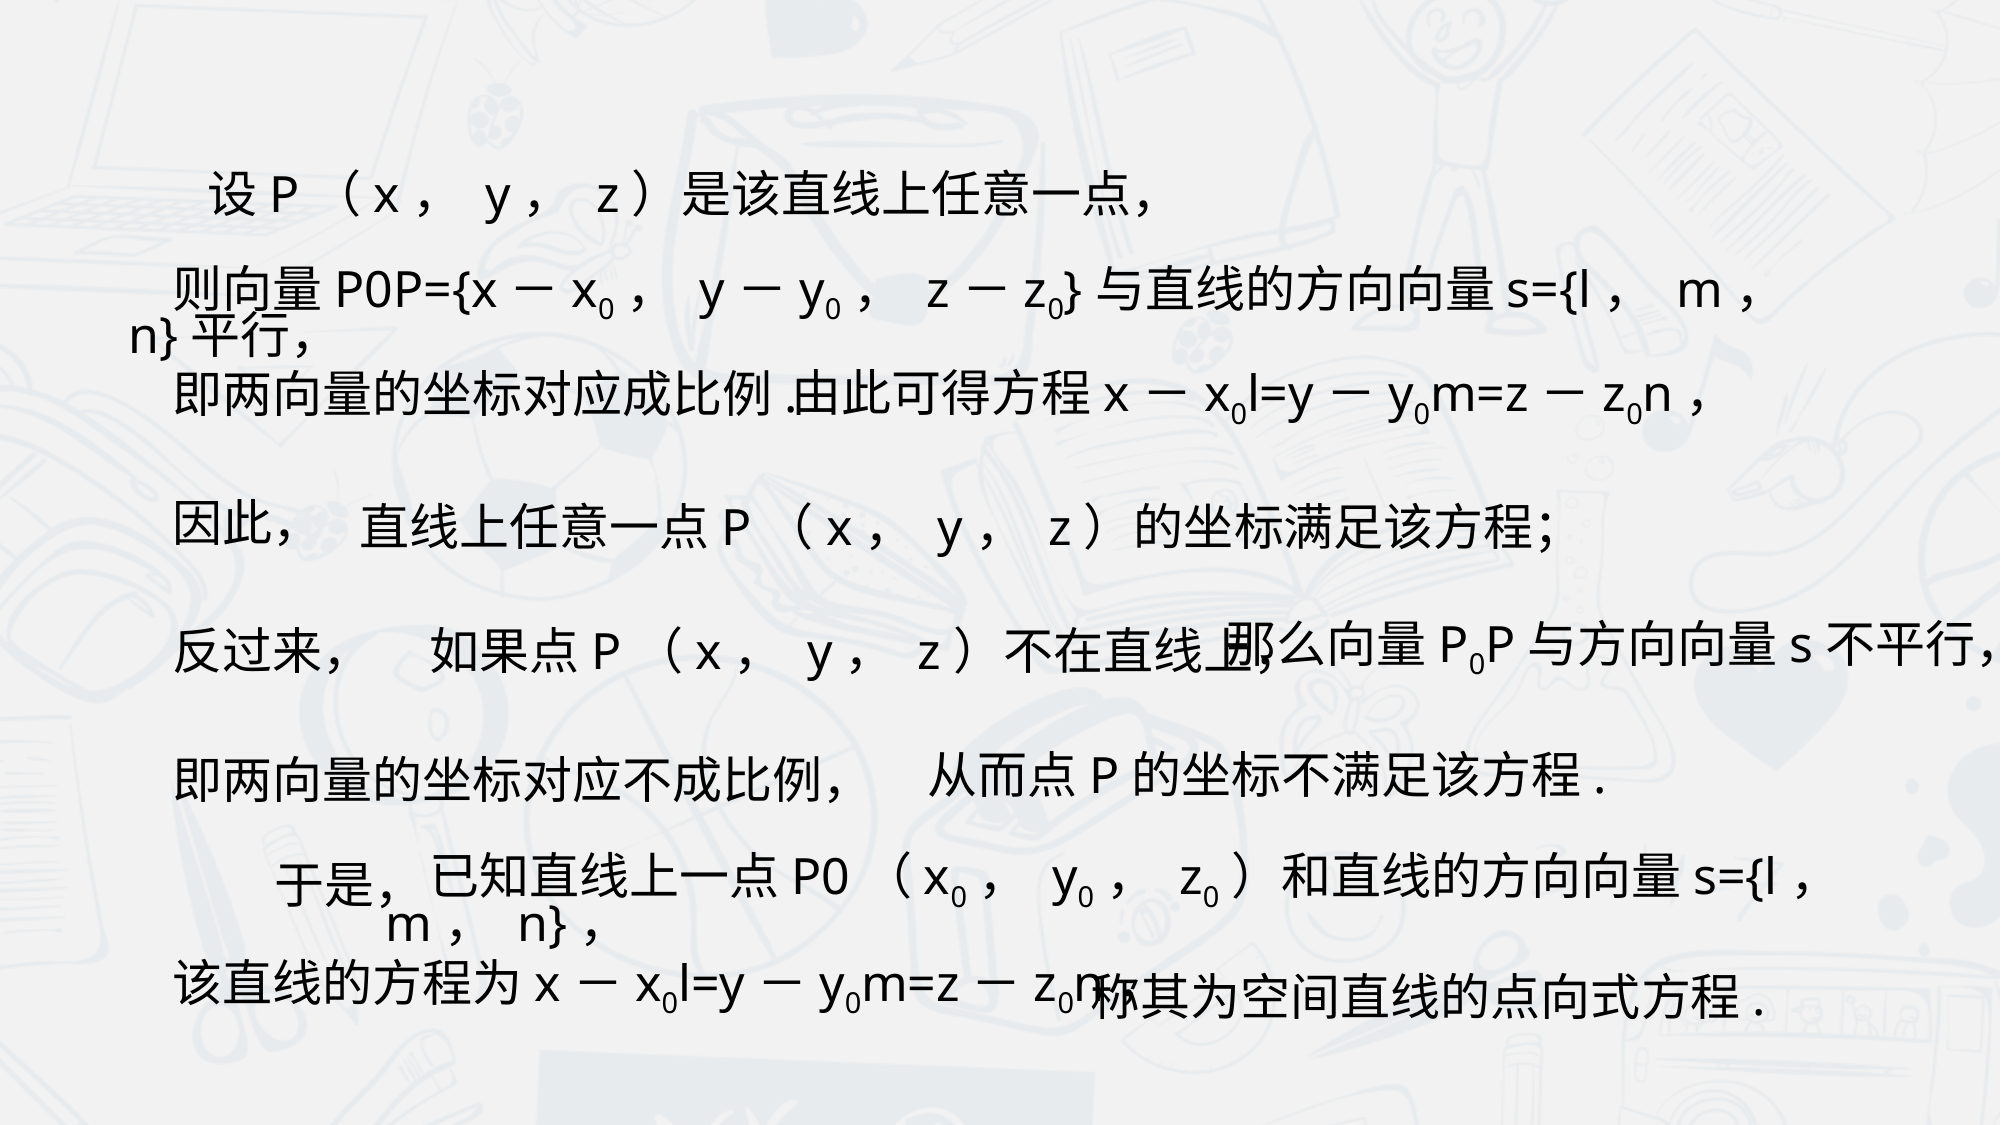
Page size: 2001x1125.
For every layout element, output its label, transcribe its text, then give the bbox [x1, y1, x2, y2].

text_box 已知直线上一点P0（x0， y0， z0）和直线的方向向量s={l， m， n}， [370, 868, 1966, 959]
text_box 如果点P（x， y， z）不在直线上， [370, 634, 1966, 687]
text_box 即两向量的坐标对应成比例. [114, 376, 1709, 430]
text_box 那么向量P0P与方向向量s不平行， [1168, 635, 2000, 688]
text_box 称其为空间直线的点向式方程. [1032, 980, 2000, 1033]
text_box 即两向量的坐标对应不成比例， [114, 763, 1709, 816]
text_box 因此， [114, 505, 1709, 559]
text_box 由此可得方程x－x0l=y－y0m=z－z0n， [444, 384, 2000, 438]
text_box 反过来， [114, 634, 370, 687]
text_box 从而点P的坐标不满足该方程. [869, 758, 2000, 812]
text_box 则向量P0P={x－x0， y－y0， z－z0}与直线的方向向量s={l， m， n}平行， [114, 280, 1830, 371]
text_box 直线上任意一点P（x， y， z）的坐标满足该方程； [301, 510, 1897, 563]
text_box 于是， [192, 868, 370, 921]
text_box 设P（x， y， z）是该直线上任意一点， [192, 177, 1195, 231]
text_box 该直线的方程为x－x0l=y－y0m=z－z0n， [114, 974, 1709, 1028]
